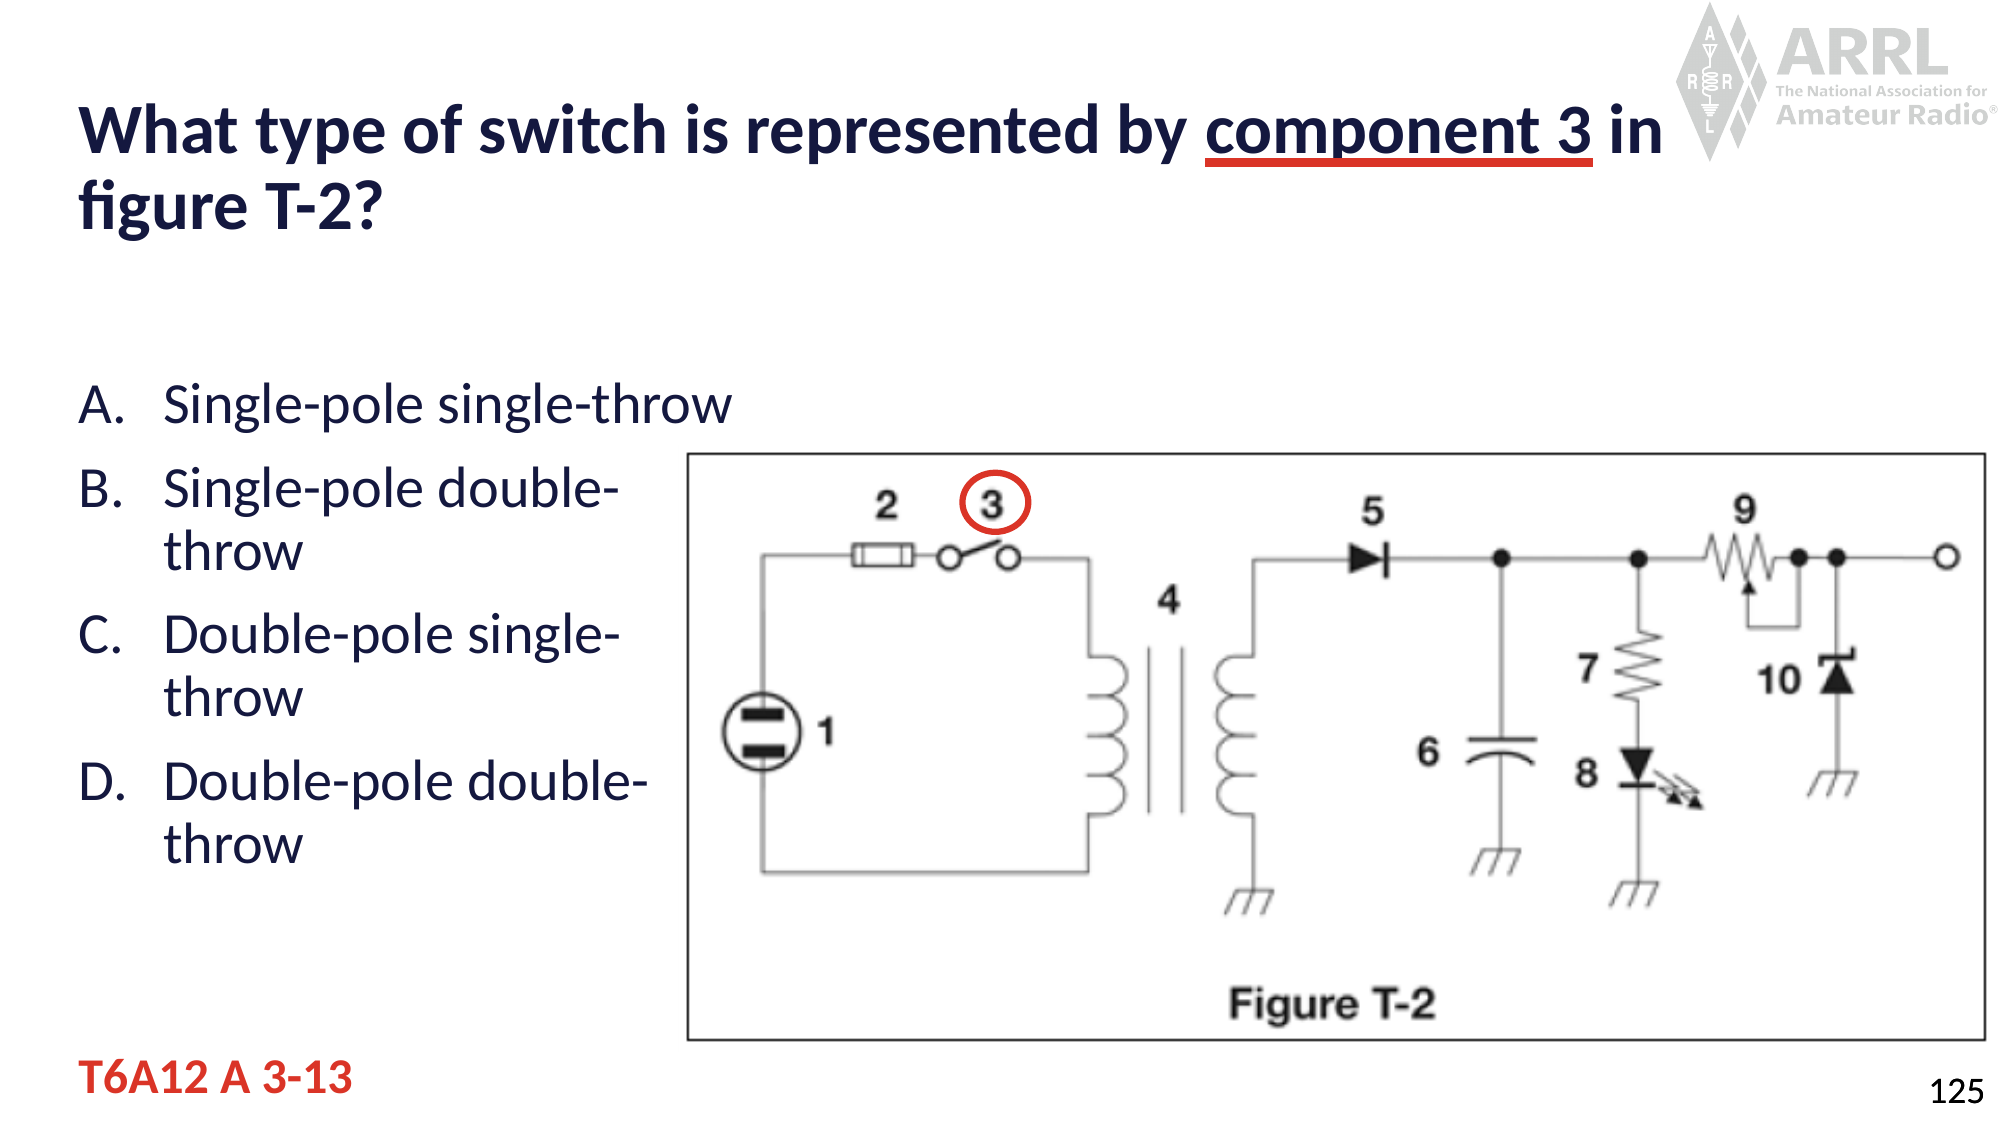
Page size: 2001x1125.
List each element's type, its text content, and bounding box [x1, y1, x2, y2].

picture [1674, 0, 2000, 164]
title What type of switch is represented by component 3 in figure T-2? [63, 59, 1863, 278]
picture [676, 445, 1999, 1052]
text_box T6A12 A 3-13 [63, 1036, 921, 1112]
list Single-pole single-throw Single-pole double-throw Double-pole single-throw Double-pole double-throw [63, 365, 753, 989]
